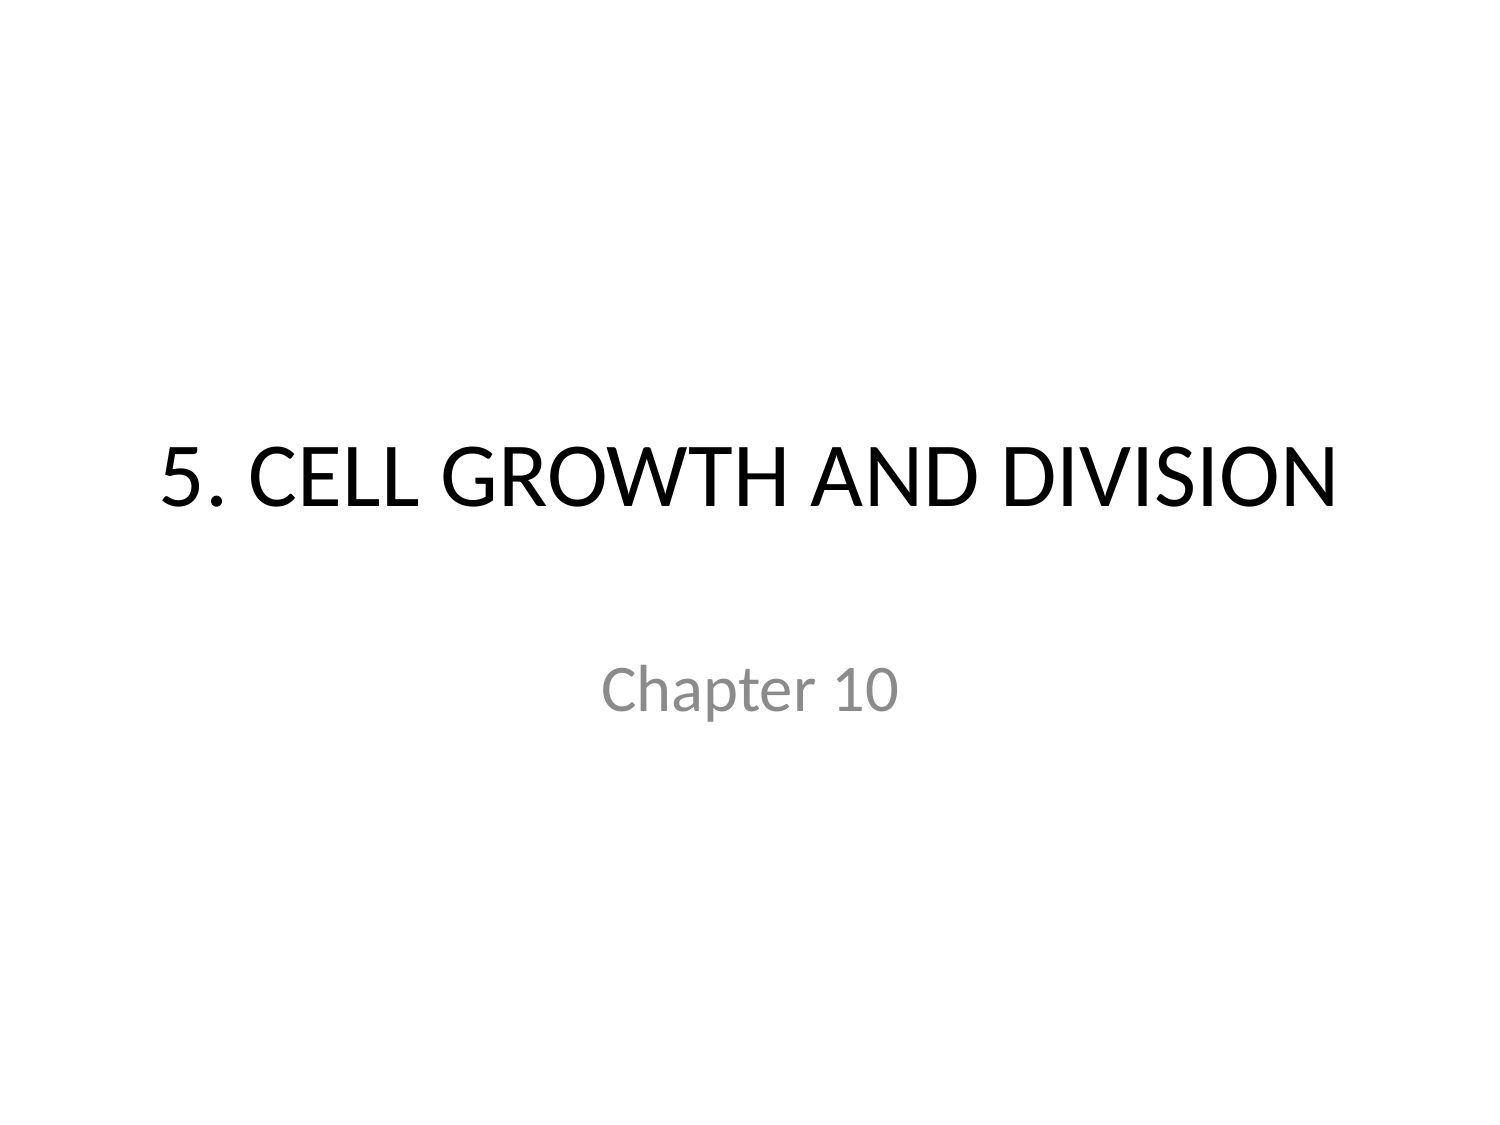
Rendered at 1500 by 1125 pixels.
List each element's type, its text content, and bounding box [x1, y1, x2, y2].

subtitle Chapter 10 [225, 637, 1275, 925]
title 5. CELL GROWTH AND DIVISION [112, 349, 1388, 591]
